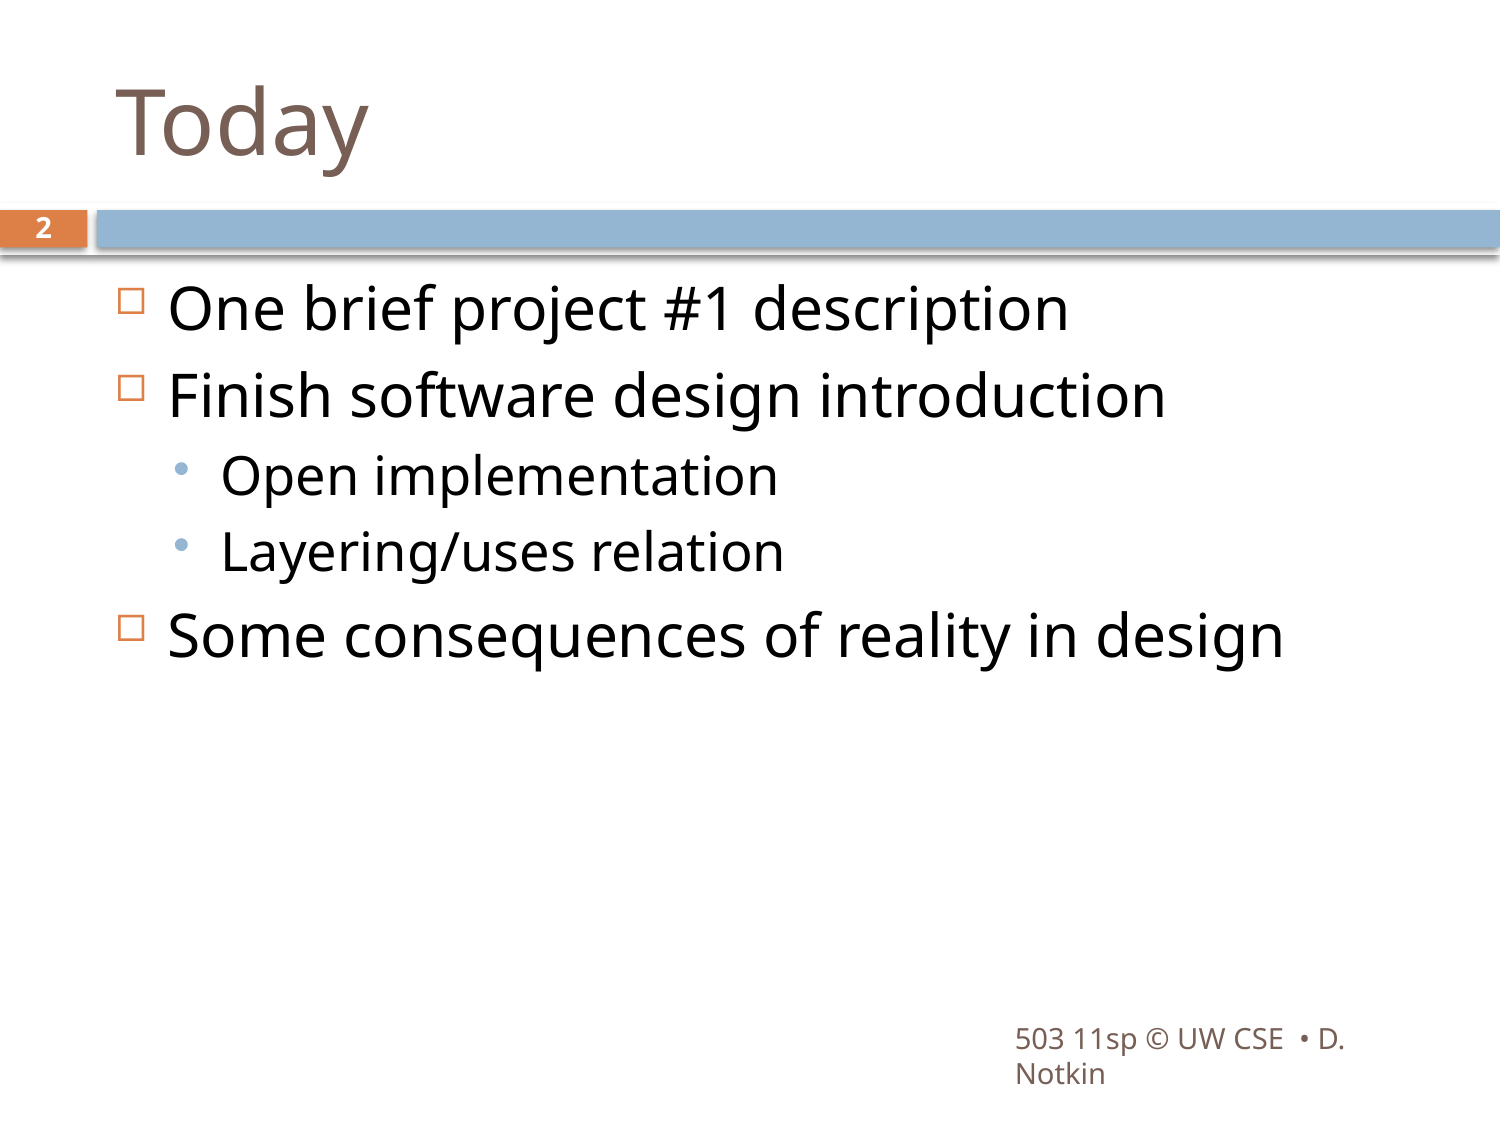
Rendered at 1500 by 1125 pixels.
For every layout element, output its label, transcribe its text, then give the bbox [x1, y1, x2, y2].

title Today [100, 37, 1438, 200]
list One brief project #1 description Finish software design introduction Open implementation Layering/uses relation Some consequences of reality in design [100, 262, 1438, 1000]
slide_number 503 11sp © UW CSE • D. Notkin [999, 1025, 1438, 1085]
slide_number 2 [0, 208, 88, 249]
